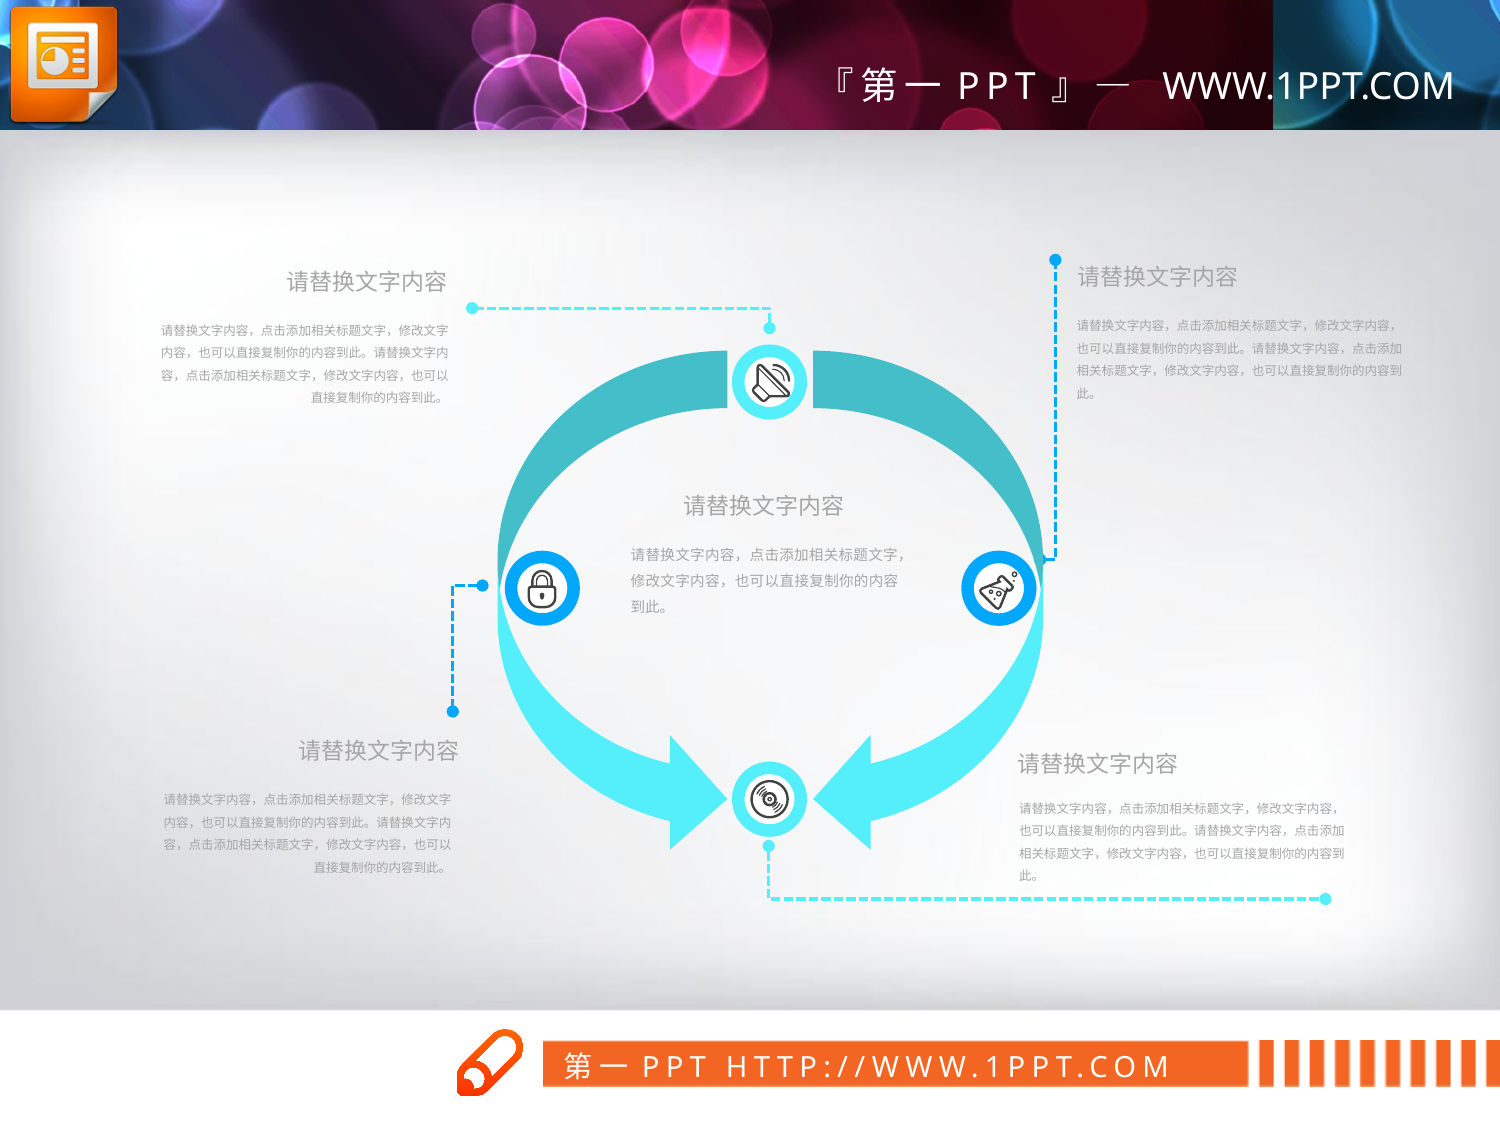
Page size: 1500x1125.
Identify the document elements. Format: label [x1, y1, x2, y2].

text_box [497, 350, 1044, 857]
text_box [468, 301, 479, 315]
text_box [446, 701, 460, 718]
picture [0, 0, 1500, 1012]
text_box [135, 259, 464, 414]
text_box [1049, 253, 1059, 271]
text_box [1319, 901, 1332, 906]
picture [543, 1040, 1500, 1087]
text_box [472, 579, 489, 592]
text_box [1001, 741, 1360, 893]
text_box [138, 729, 476, 884]
text_box [763, 318, 776, 335]
text_box [1061, 255, 1417, 410]
